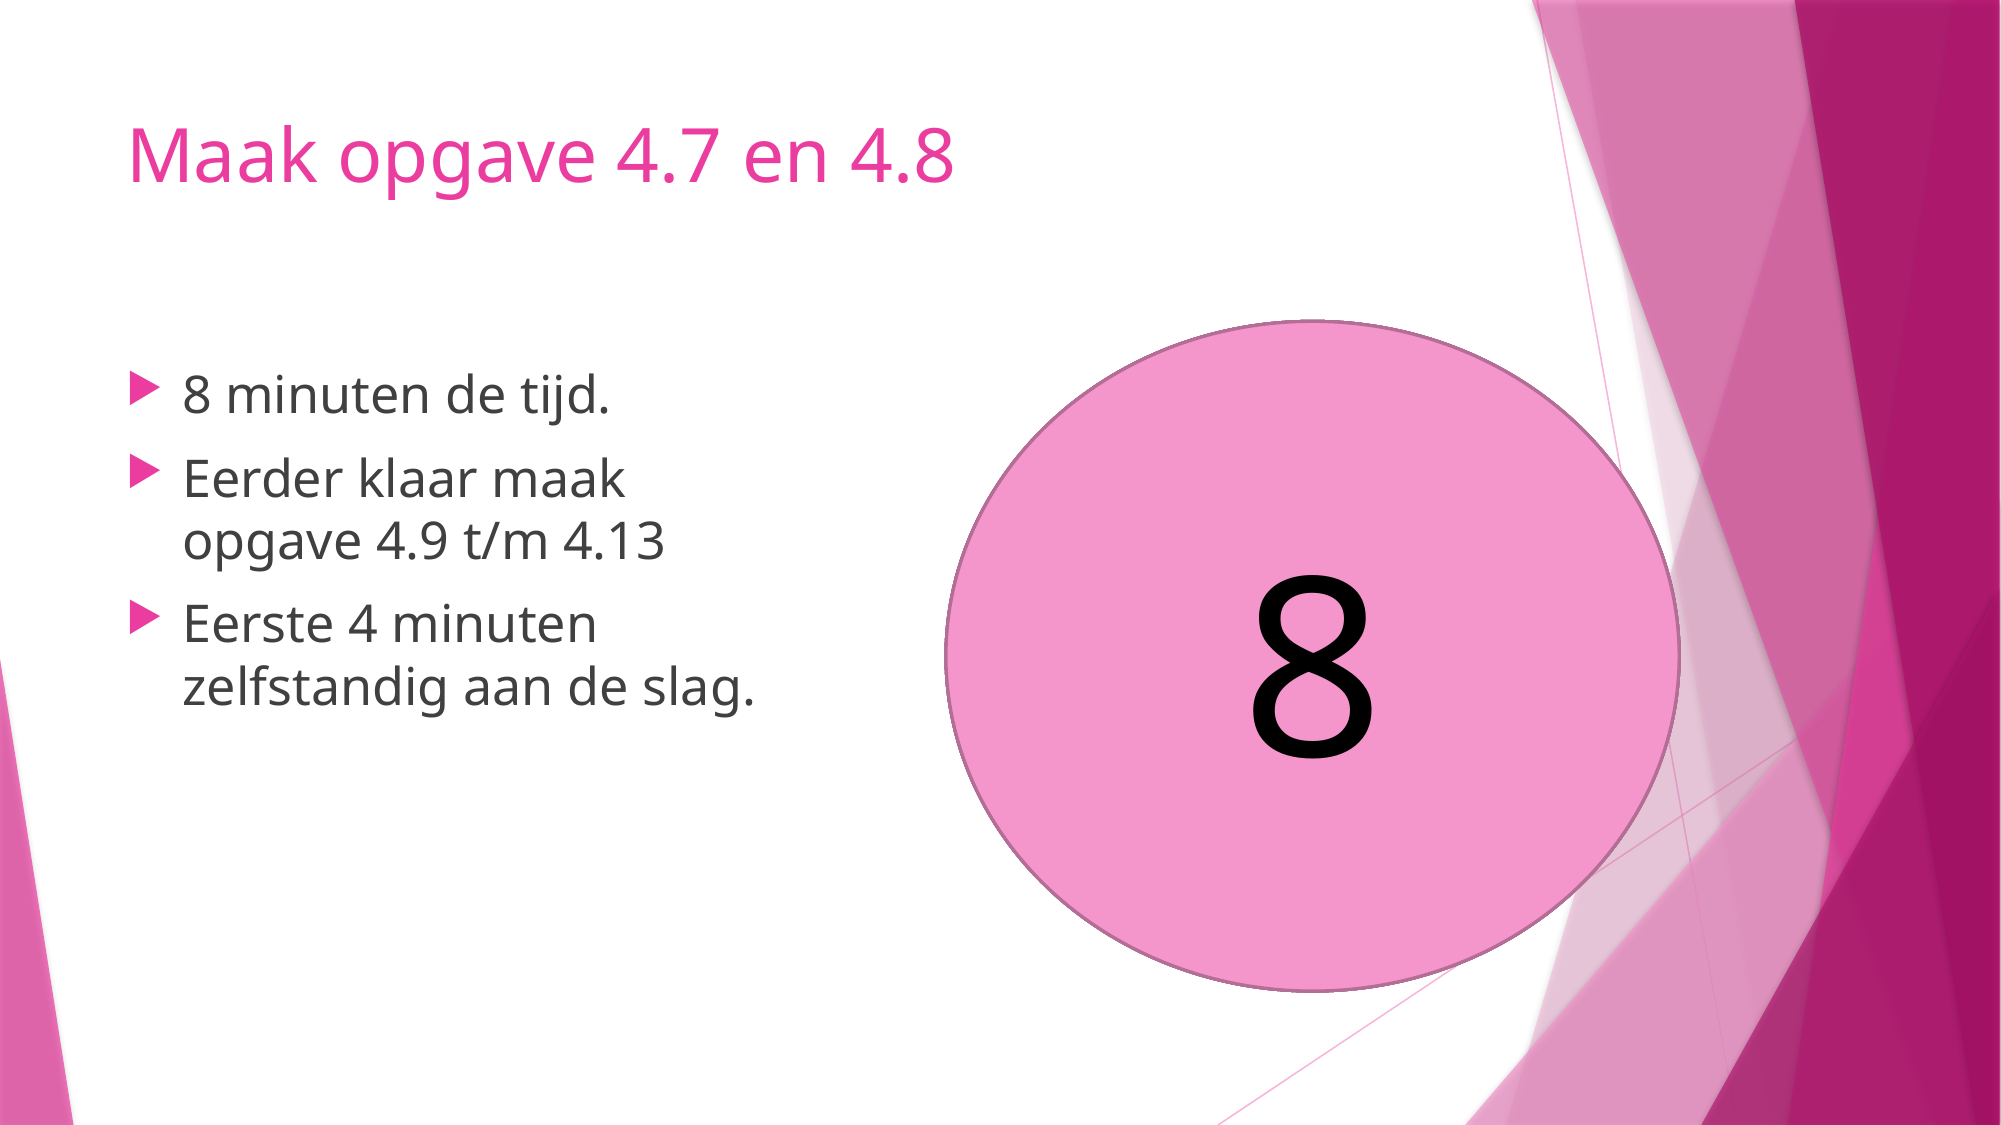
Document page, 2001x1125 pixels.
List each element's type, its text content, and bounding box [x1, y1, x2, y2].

list 8 minuten de tijd. Eerder klaar maak opgave 4.9 t/m 4.13 Eerste 4 minuten zelfstandig aan de slag. [111, 354, 774, 992]
title Maak opgave 4.7 en 4.8 [111, 99, 1522, 317]
text_box 8 [944, 319, 1681, 993]
